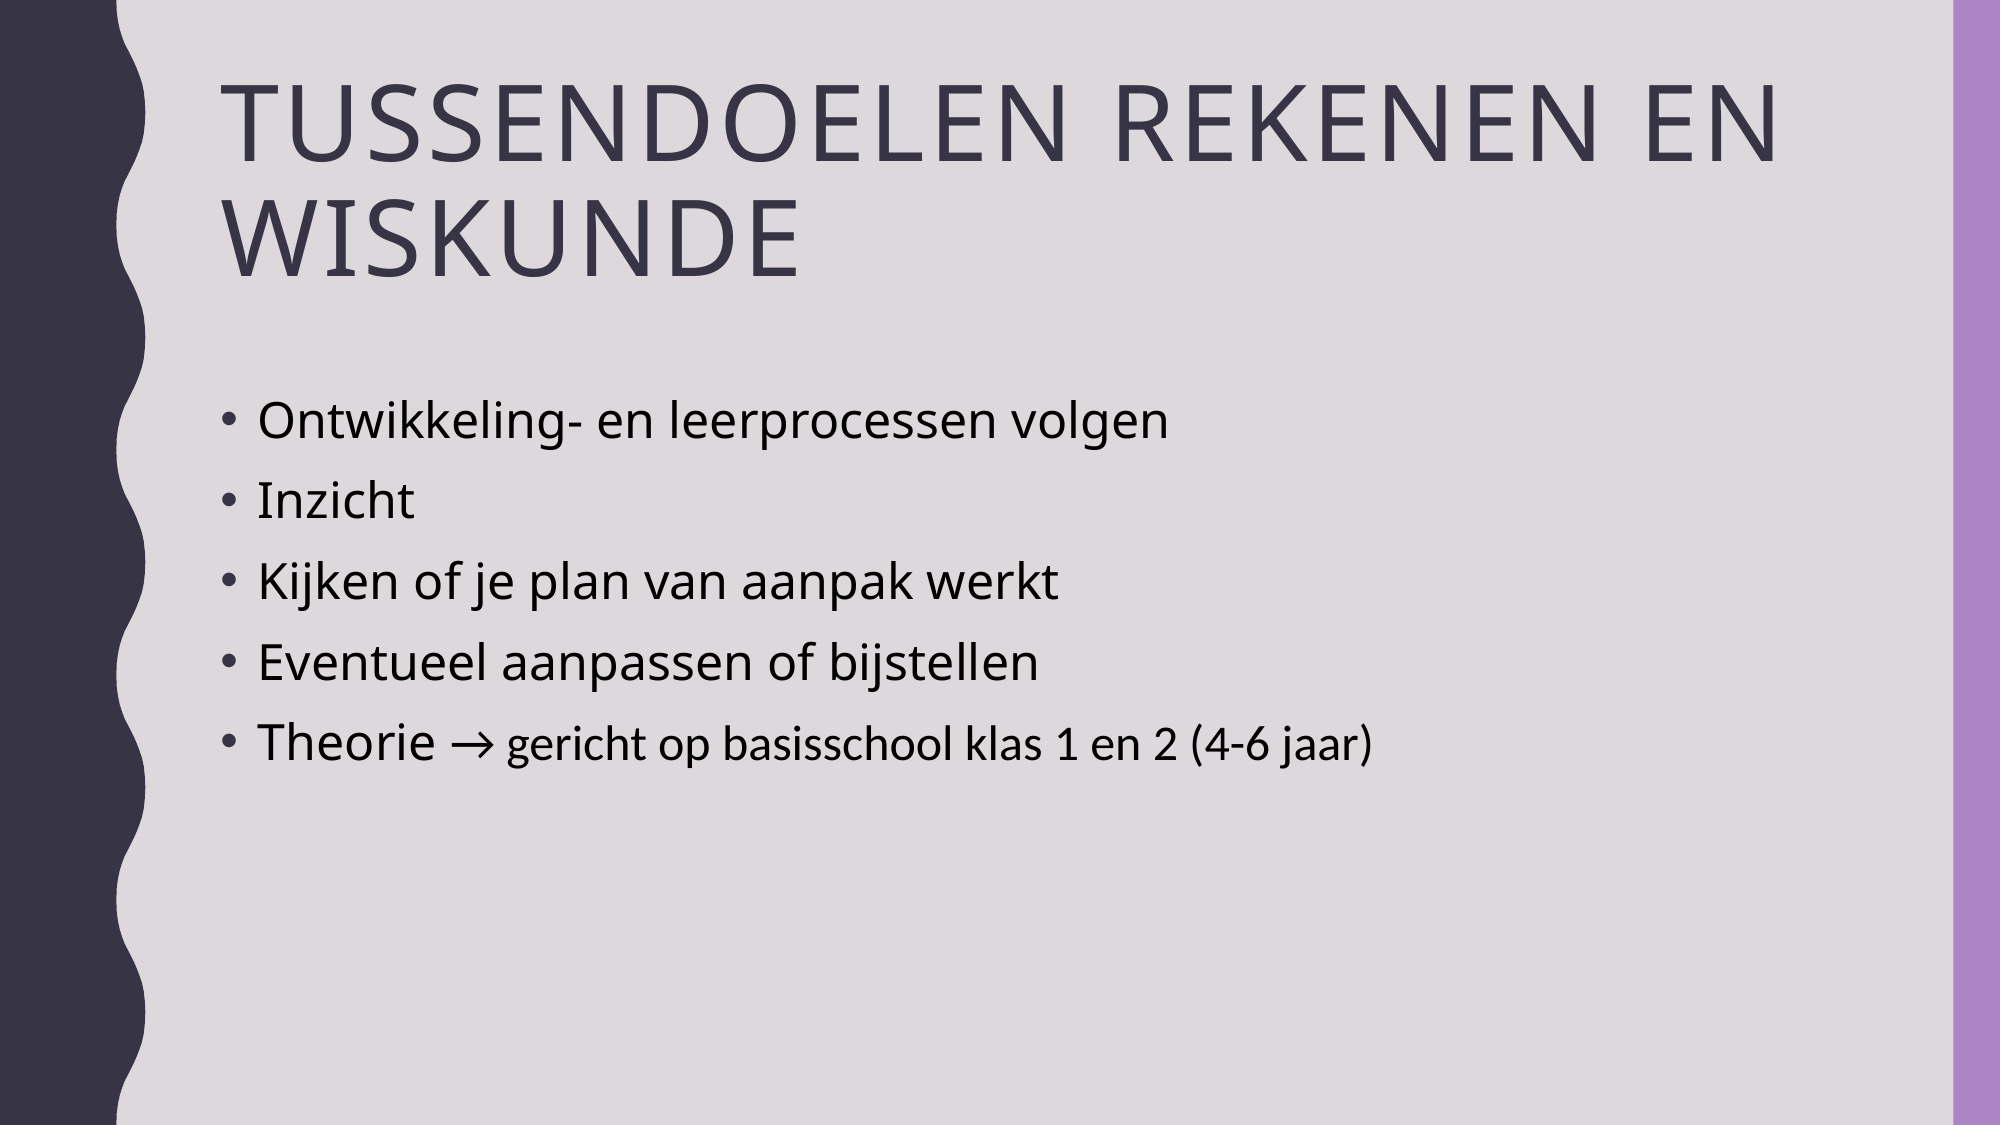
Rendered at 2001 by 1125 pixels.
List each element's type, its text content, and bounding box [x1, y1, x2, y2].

title Tussendoelen rekenen en wiskunde [205, 62, 1875, 308]
list Ontwikkeling- en leerprocessen volgen Inzicht Kijken of je plan van aanpak werkt Eventueel aanpassen of bijstellen Theorie → gericht op basisschool klas 1 en 2 (4-6 jaar) [205, 375, 1875, 965]
